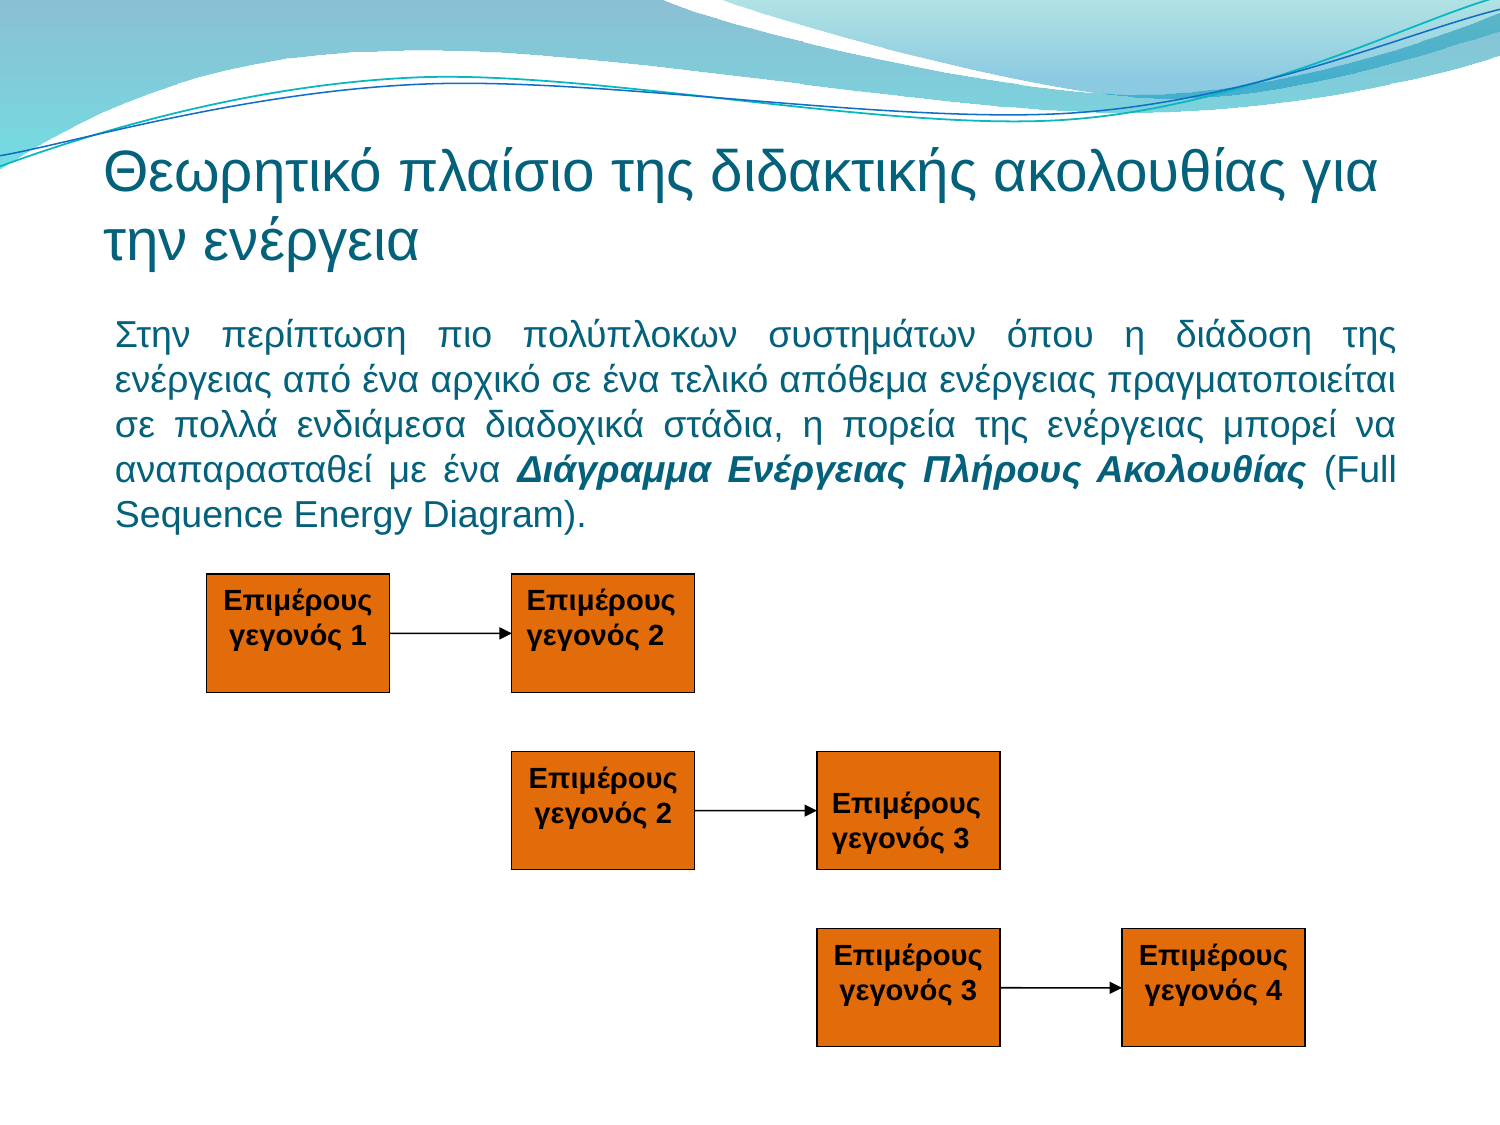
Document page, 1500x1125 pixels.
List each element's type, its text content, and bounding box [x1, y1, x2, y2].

text_box Θεωρητικό πλαίσιο της διδακτικής ακολουθίας για την ενέργεια [88, 125, 1451, 313]
text_box Στην περίπτωση πιο πολύπλοκων συστημάτων όπου η διάδοση της ενέργειας από ένα αρχικό σε ένα τελικό απόθεμα ενέργειας πραγματοποιείται σε πολλά ενδιάμεσα διαδοχικά στάδια, η πορεία της ενέργειας μπορεί να αναπαρασταθεί με ένα Διάγραμμα Ενέργειας Πλήρους Ακολουθίας (Full Sequence Energy Diagram). [100, 302, 1412, 543]
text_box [206, 574, 1306, 1048]
